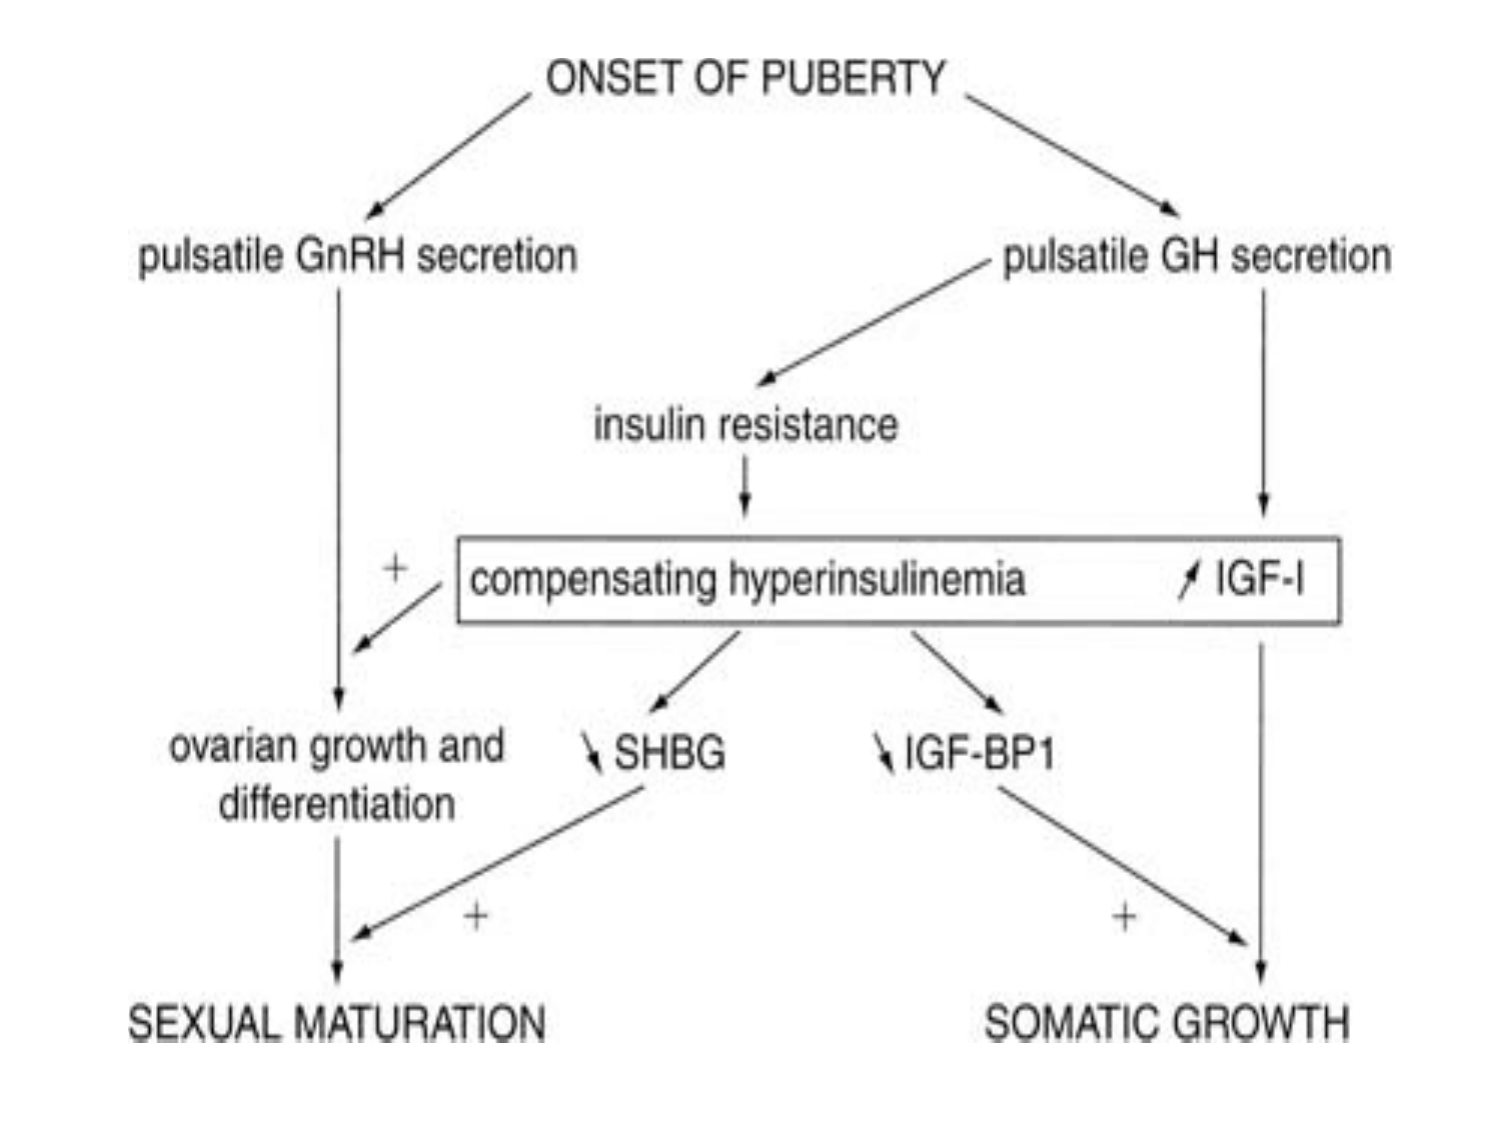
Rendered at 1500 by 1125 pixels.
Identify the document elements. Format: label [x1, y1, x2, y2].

picture [128, 58, 1395, 1044]
